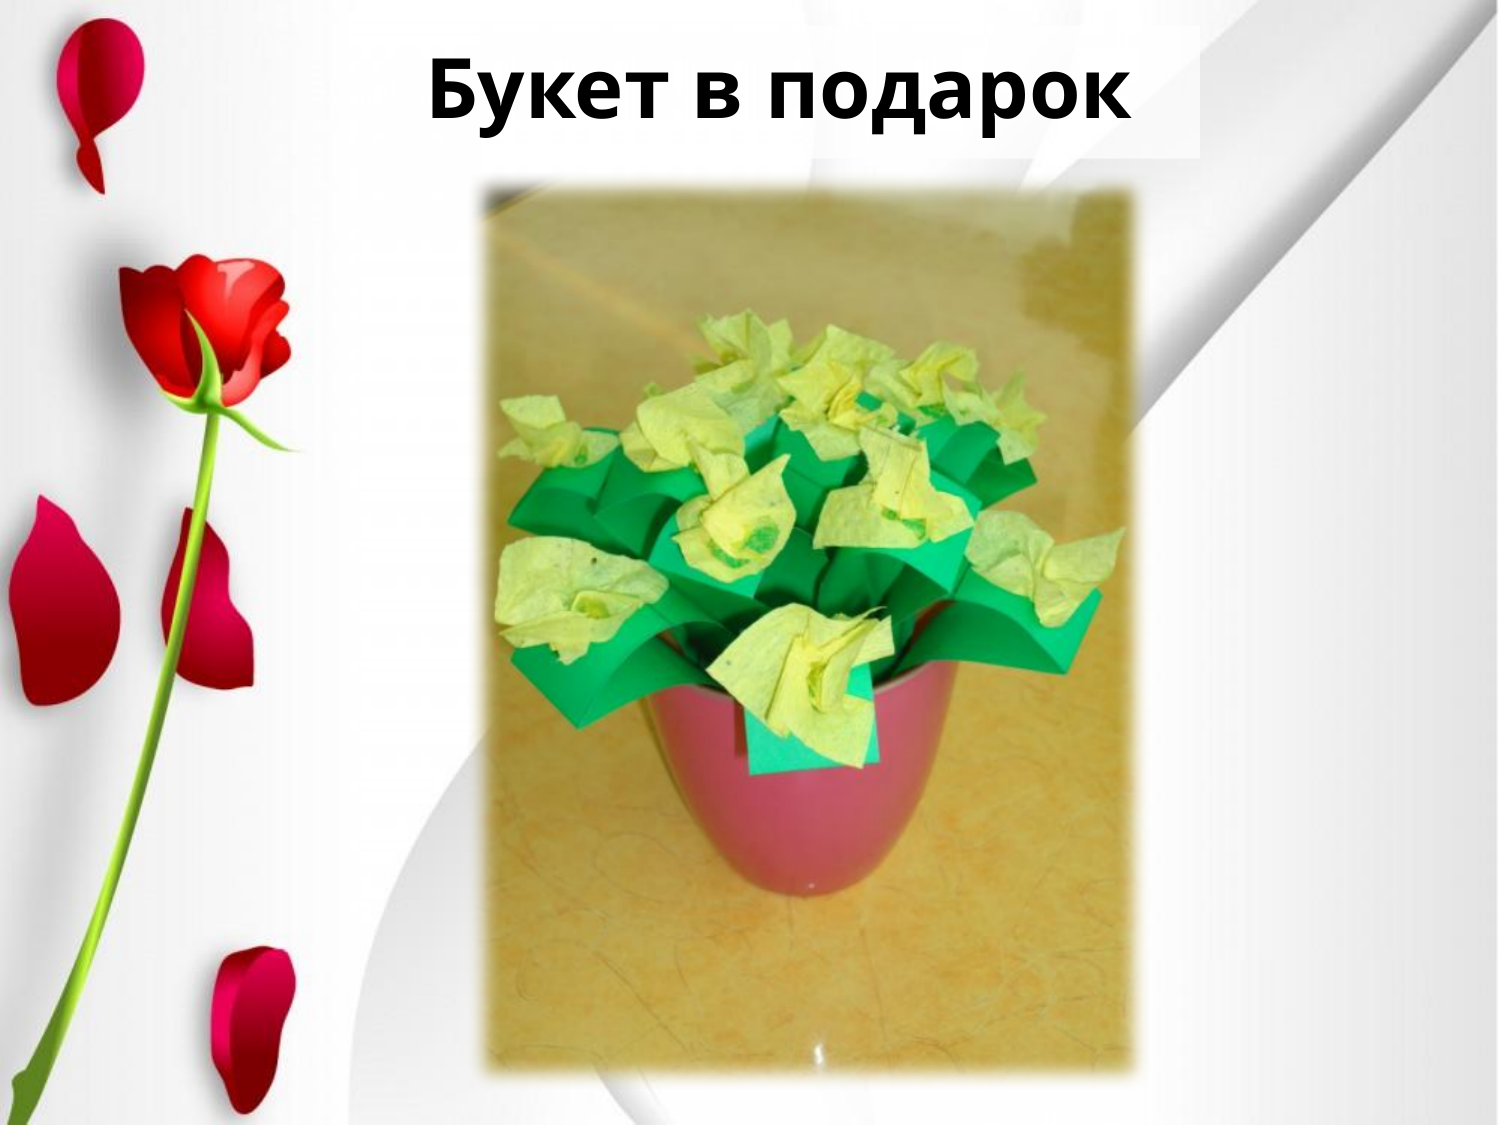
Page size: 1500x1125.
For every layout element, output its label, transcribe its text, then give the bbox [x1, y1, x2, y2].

title Букет в подарок [357, 25, 1201, 159]
picture [0, 0, 1500, 1125]
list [349, 289, 1269, 973]
